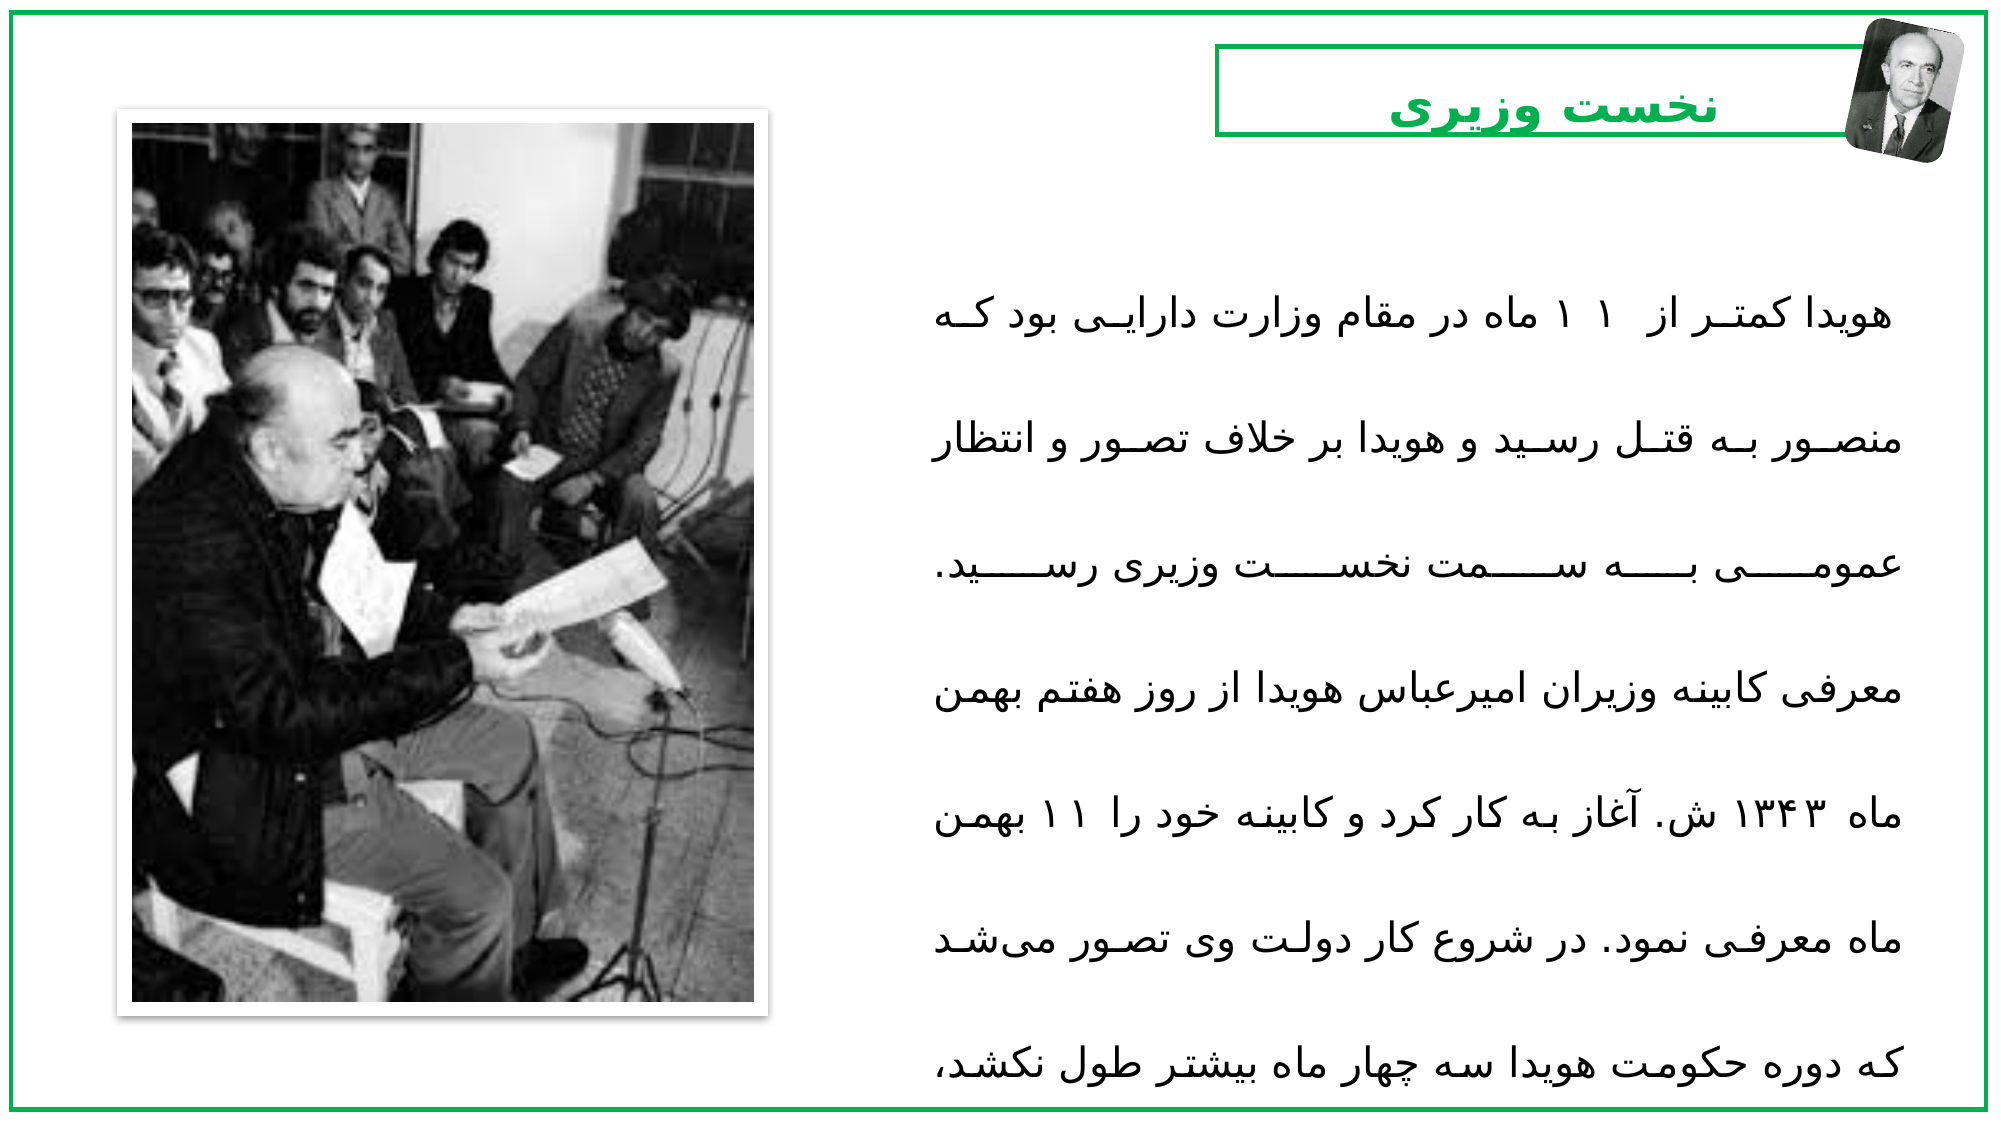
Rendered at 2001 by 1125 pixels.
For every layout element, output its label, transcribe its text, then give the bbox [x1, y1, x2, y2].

text_box هویدا کمتر از ۱۱ ماه در مقام وزارت دارایی بود که منصور به قتل رسید و هویدا بر خلاف تصور و انتظار عمومی به سمت نخست وزیری رسید. معرفی کابینه وزیران امیرعباس هویدا از روز هفتم بهمن ماه ۱۳۴۳ ش. آغاز به کار کرد و کابینه خود را ۱۱ بهمن ماه معرفی نمود. در شروع کار دولت وی تصور می‌شد که دوره حکومت هویدا سه چهار ماه بیشتر طول نکشد، ولی هرچه زمان می‌گذشت، حکومت هویدا ثبات بیشتری پیدا می‌کرد. [918, 203, 1919, 1125]
picture [1845, 18, 1965, 163]
picture [131, 123, 754, 1002]
text_box نخست وزیری [1373, 35, 1735, 140]
